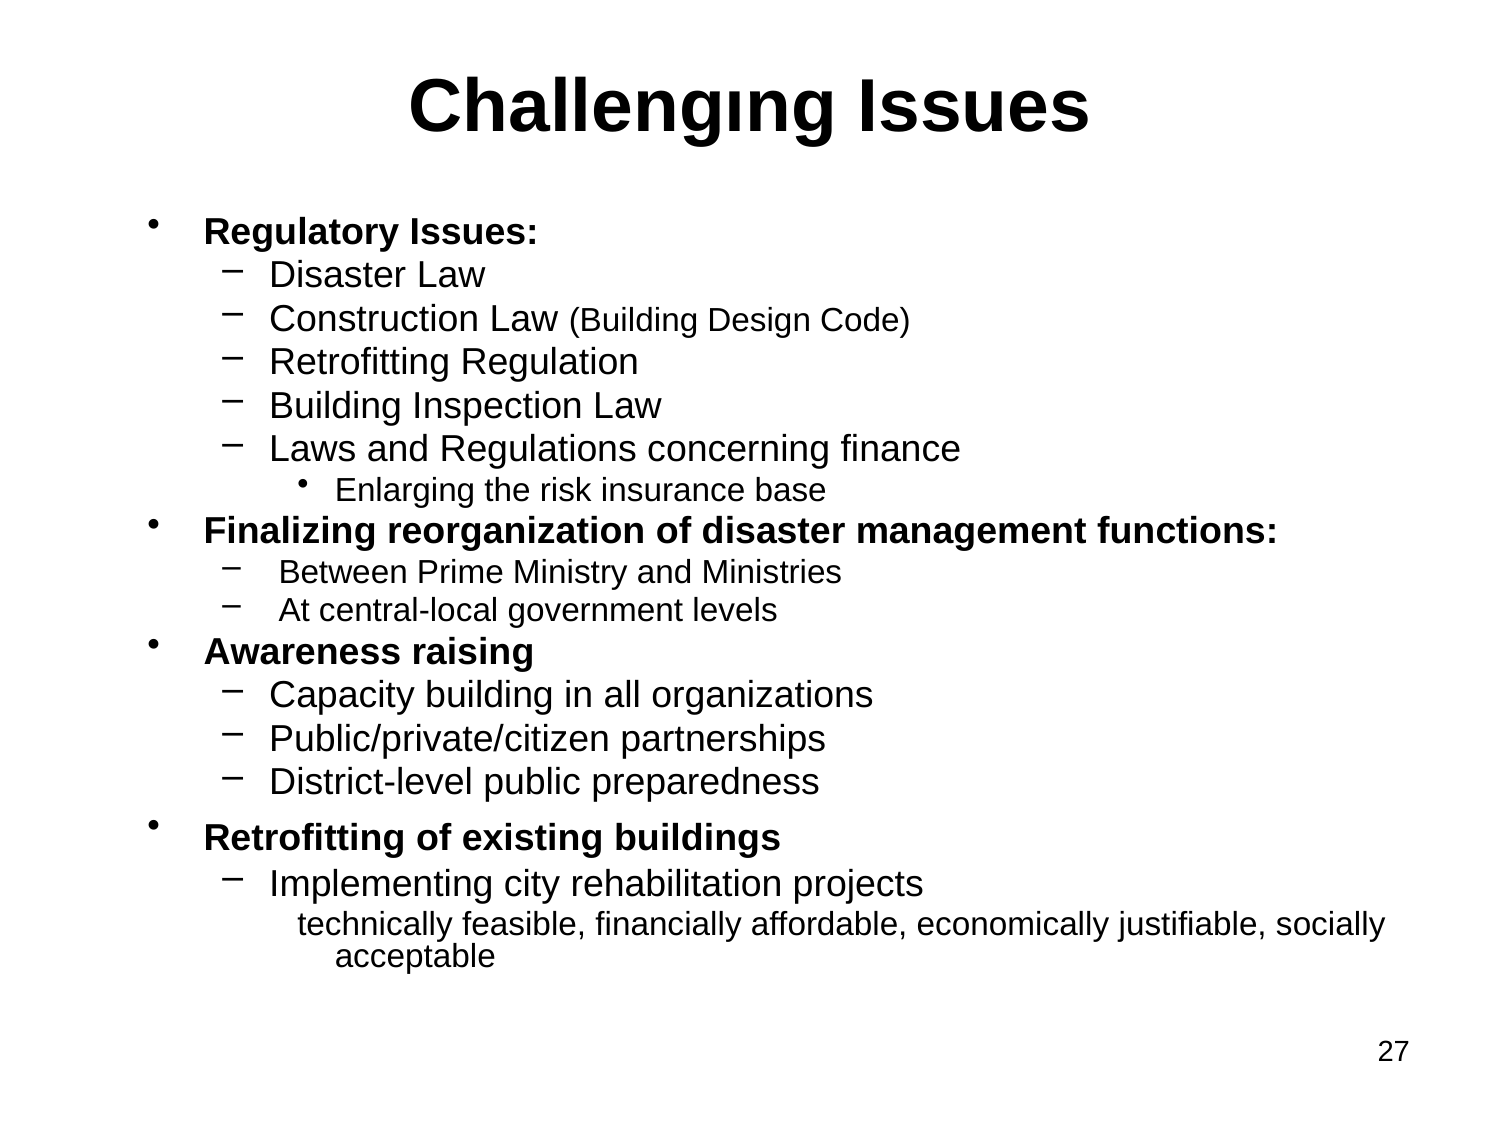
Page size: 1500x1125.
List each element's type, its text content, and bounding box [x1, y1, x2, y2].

slide_number 27 [1074, 1024, 1426, 1103]
title Challengıng Issues [74, 6, 1426, 195]
list Regulatory Issues: Disaster Law Construction Law (Building Design Code) Retrofitting Regulation Building Inspection Law Laws and Regulations concerning finance Enlarging the risk insurance base Finalizing reorganization of disaster management functions: Between Prime Ministry and Ministries At central-local government levels Awareness raising Capacity building in all organizations Public/private/citizen partnerships District-level public preparedness Retrofitting of existing buildings Implementing city rehabilitation projects technically feasible, financially affordable, economically justifiable, socially acceptable [132, 207, 1483, 951]
